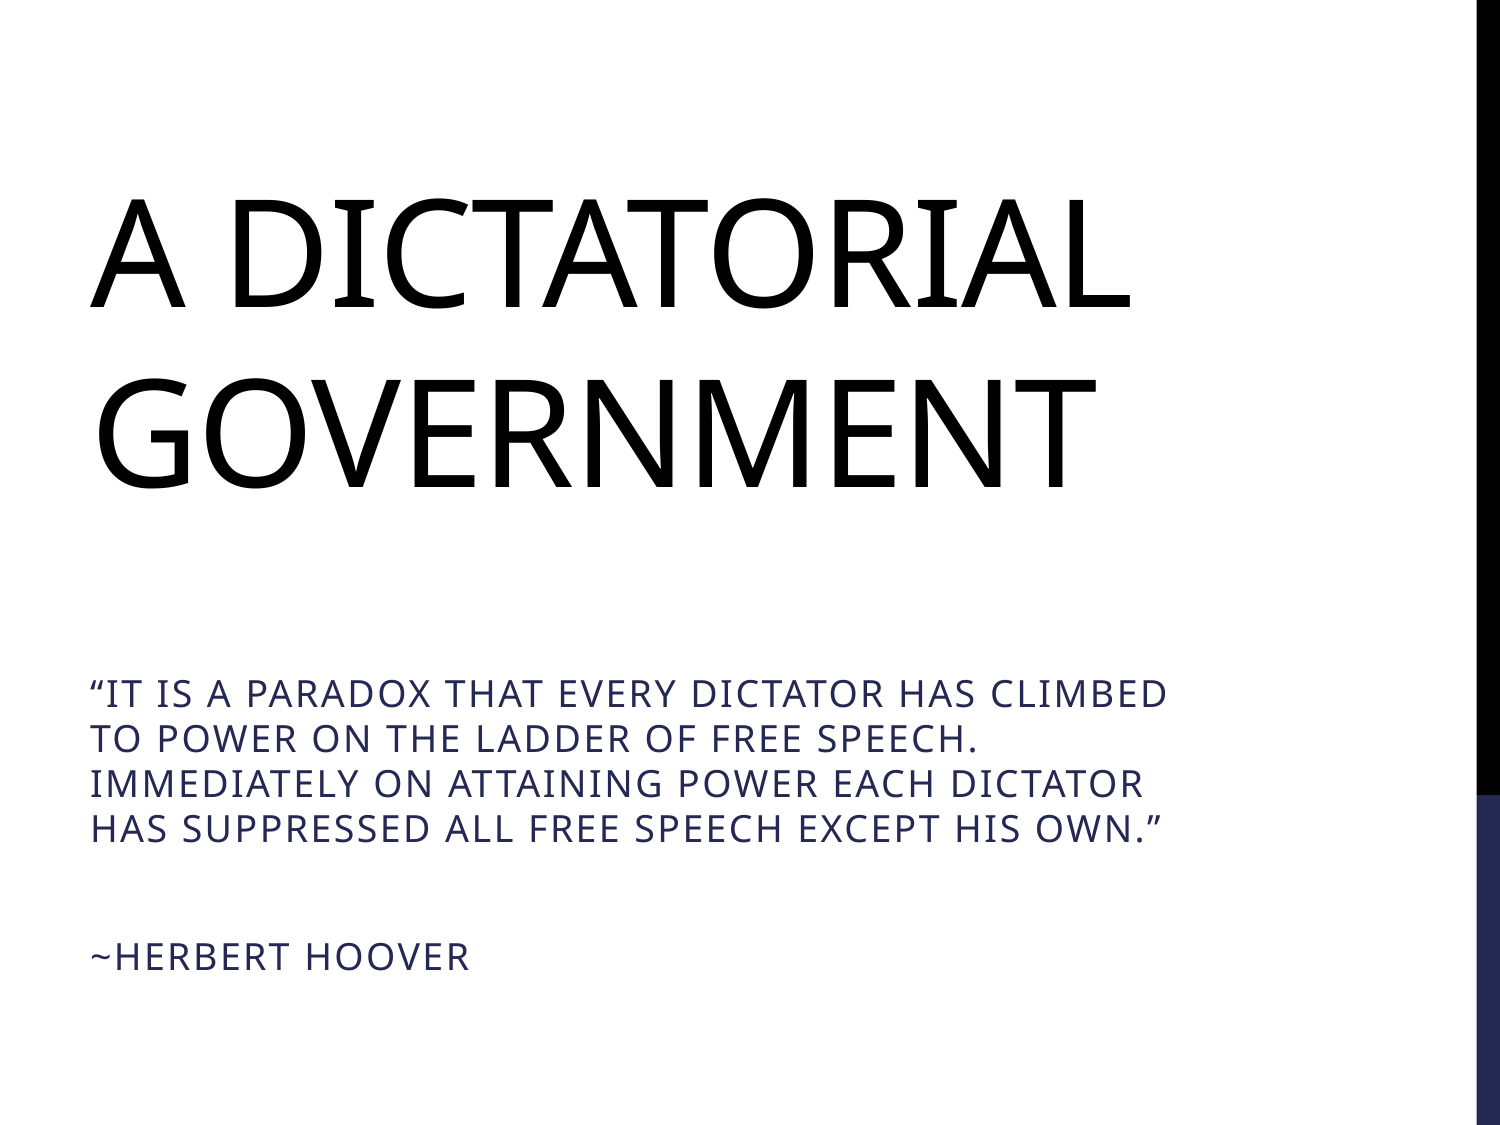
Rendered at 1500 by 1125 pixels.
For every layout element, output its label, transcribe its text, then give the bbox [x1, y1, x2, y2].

subtitle “It is a paradox that every dictator has climbed to power on the ladder of free speech. Immediately on attaining power each dictator has suppressed all free speech except his own.” ~Herbert Hoover [75, 662, 1200, 1000]
title A Dictatorial Government [75, 0, 1350, 713]
